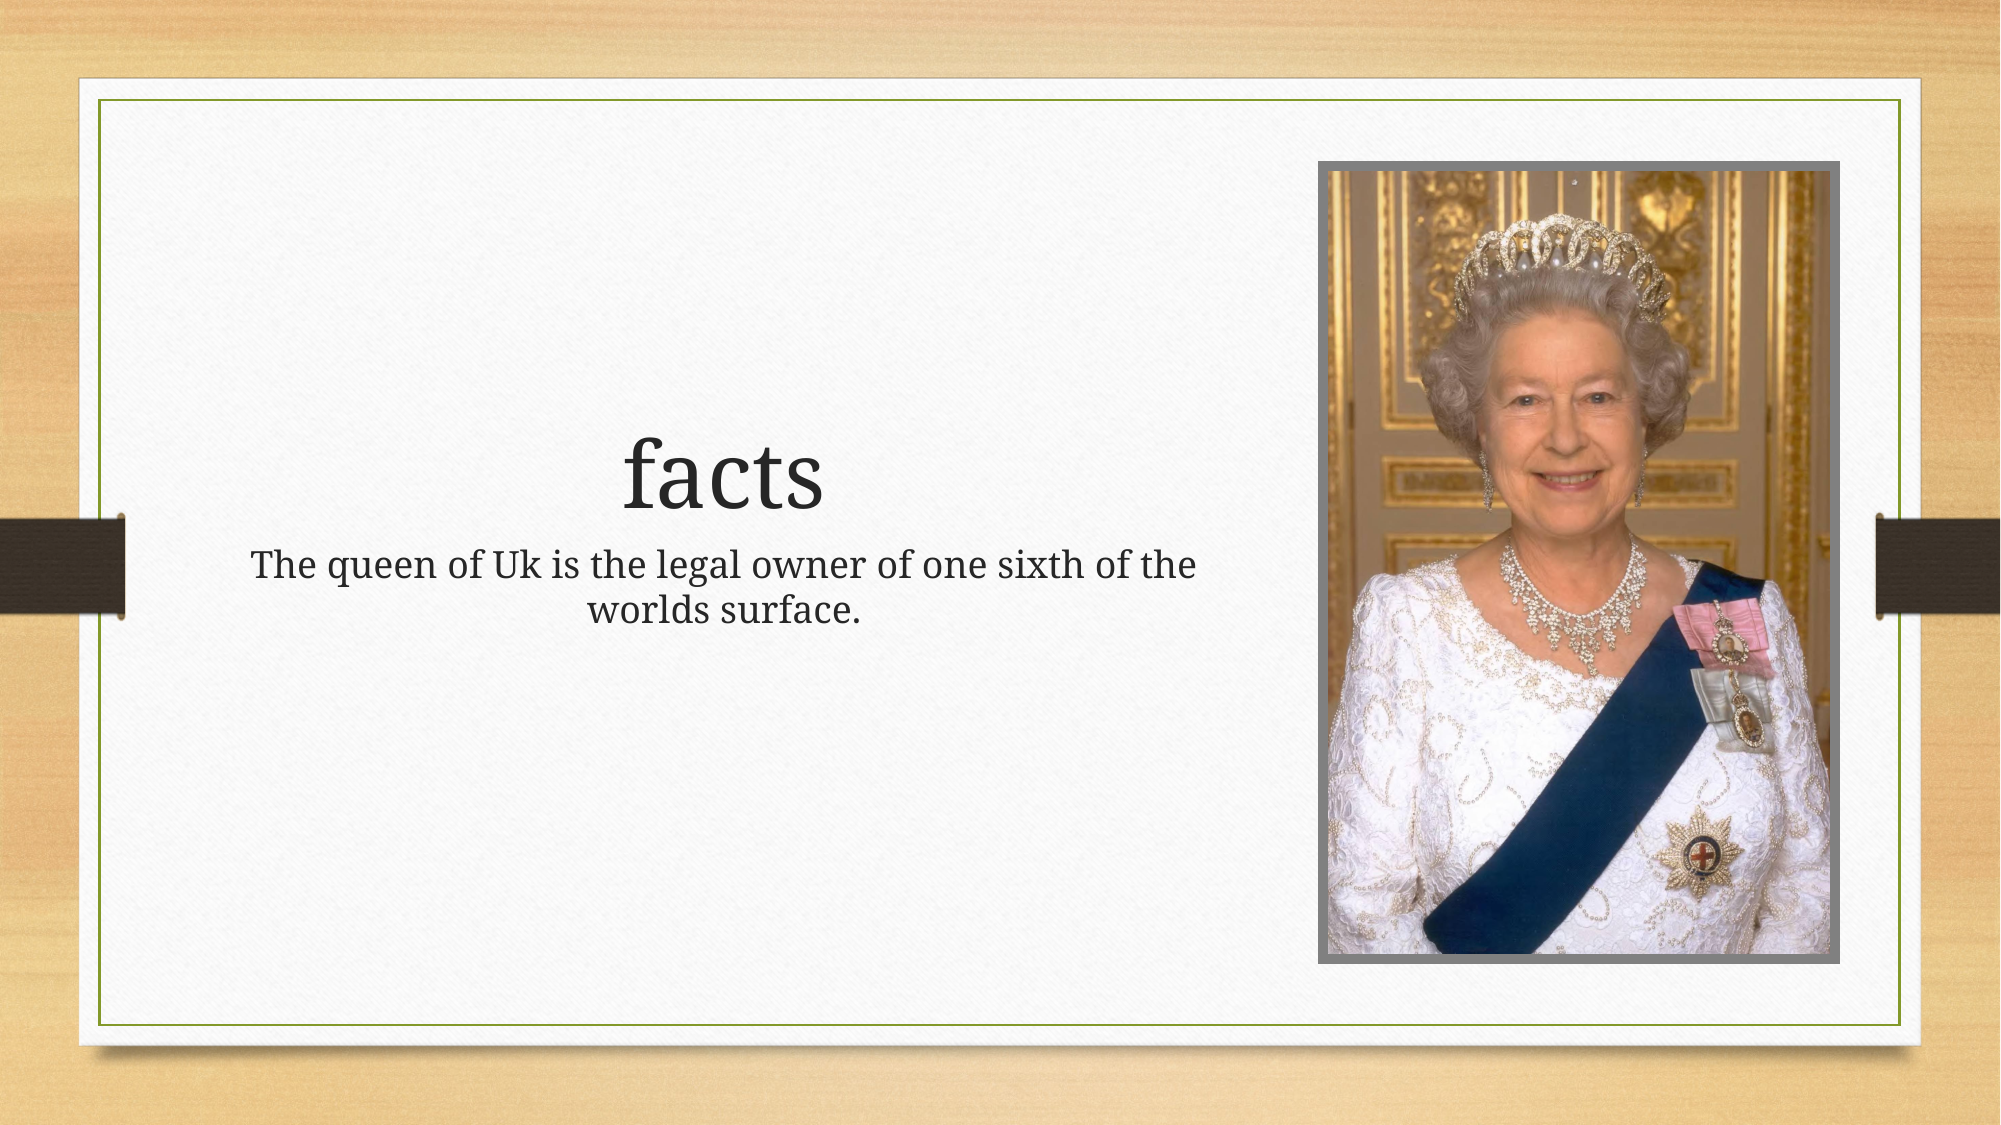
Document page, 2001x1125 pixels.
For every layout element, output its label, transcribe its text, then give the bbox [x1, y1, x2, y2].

picture [0, 0, 2001, 1125]
title facts [212, 309, 1237, 534]
list The queen of Uk is the legal owner of one sixth of the worlds surface. [212, 534, 1237, 834]
